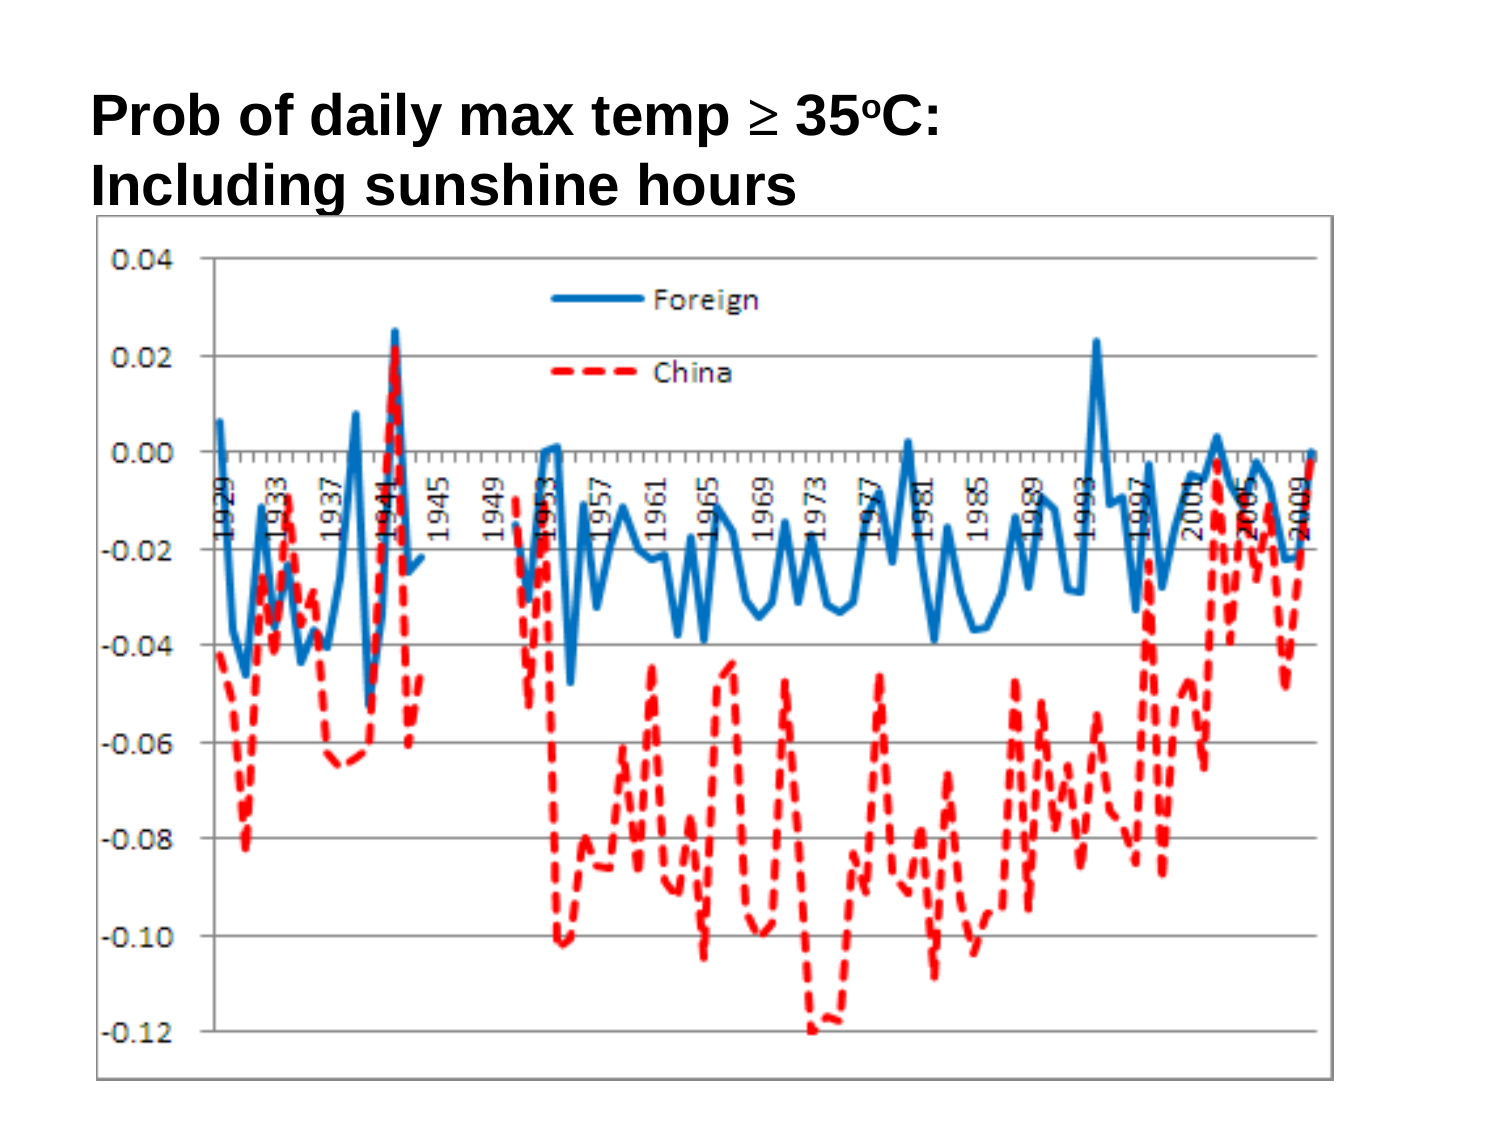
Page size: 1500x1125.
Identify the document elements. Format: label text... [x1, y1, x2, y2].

title Prob of daily max temp ≥ 35oC: Including sunshine hours [75, 45, 1425, 233]
picture [96, 215, 1334, 1081]
